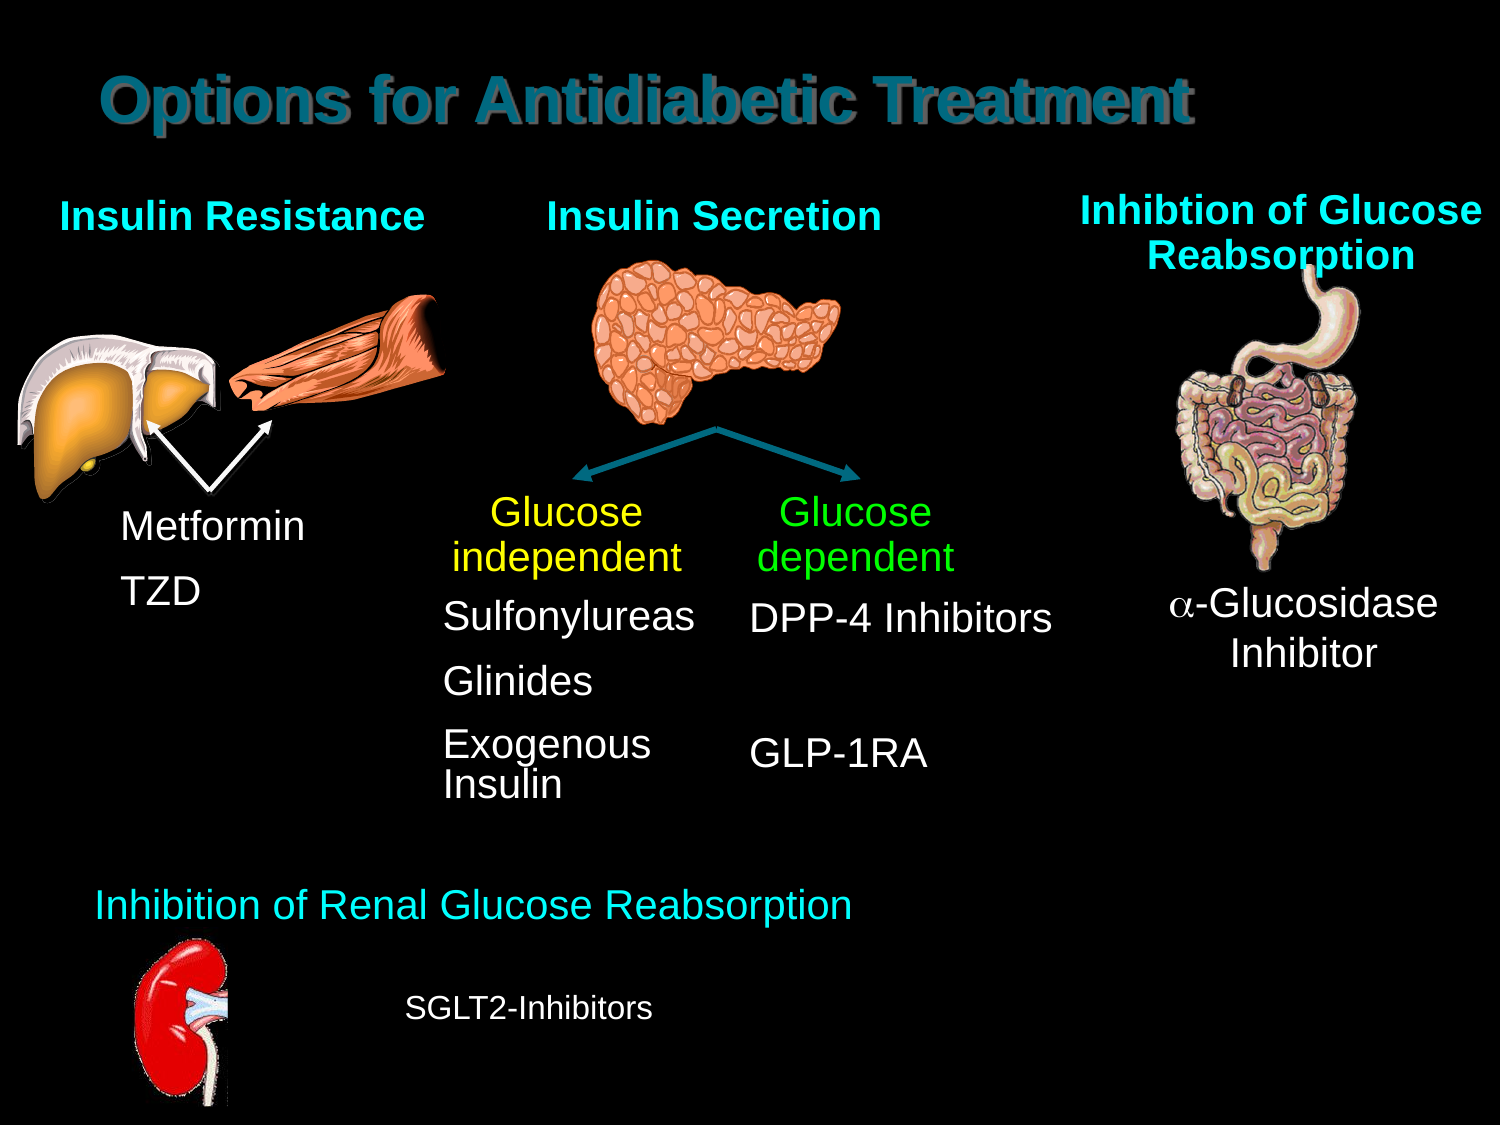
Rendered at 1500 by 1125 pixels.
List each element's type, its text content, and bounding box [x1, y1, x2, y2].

text_box -Glucosidase Inhibitor [1140, 568, 1468, 719]
text_box GLP-1RA [734, 718, 1235, 784]
text_box [221, 421, 272, 478]
text_box [571, 432, 709, 481]
text_box Glucose dependent [727, 482, 984, 583]
text_box DPP-4 Inhibitors [828, 583, 1202, 649]
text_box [591, 260, 841, 425]
text_box Metformin [105, 491, 395, 556]
text_box Sulfonylureas [427, 581, 828, 647]
picture [16, 331, 217, 501]
text_box Inhibtion of Glucose Reabsorption [1062, 180, 1500, 286]
text_box Glinides [427, 647, 828, 712]
picture [227, 291, 450, 413]
title Options for Antidiabetic Treatment [82, 37, 1434, 144]
text_box Inhibition of Renal Glucose Reabsorption SGLT2-Inhibitors [79, 870, 1028, 1036]
text_box TZD [105, 556, 395, 622]
text_box Exogenous Insulin [427, 719, 828, 815]
picture [1163, 255, 1378, 582]
text_box Insulin Resistance [24, 181, 461, 246]
text_box Insulin Secretion [496, 181, 933, 246]
picture [117, 926, 228, 1108]
text_box Glucose independent [427, 482, 706, 581]
text_box [724, 432, 861, 481]
